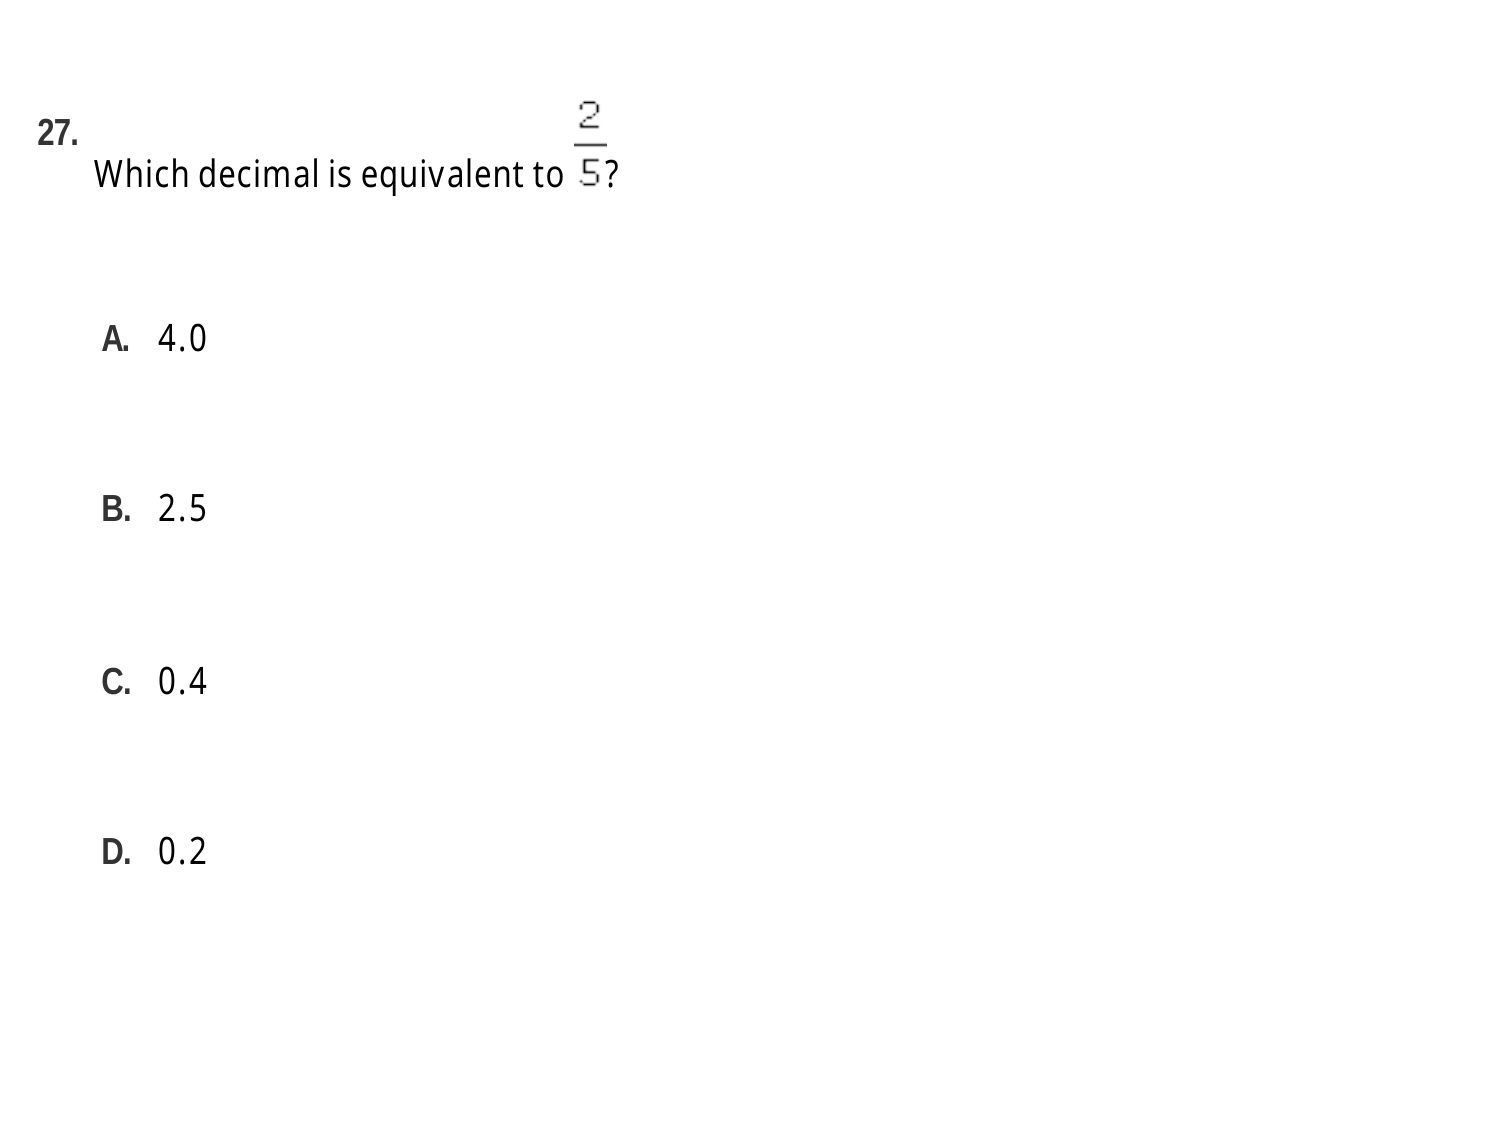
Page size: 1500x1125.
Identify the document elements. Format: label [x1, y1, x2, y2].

picture [27, 89, 1476, 1026]
